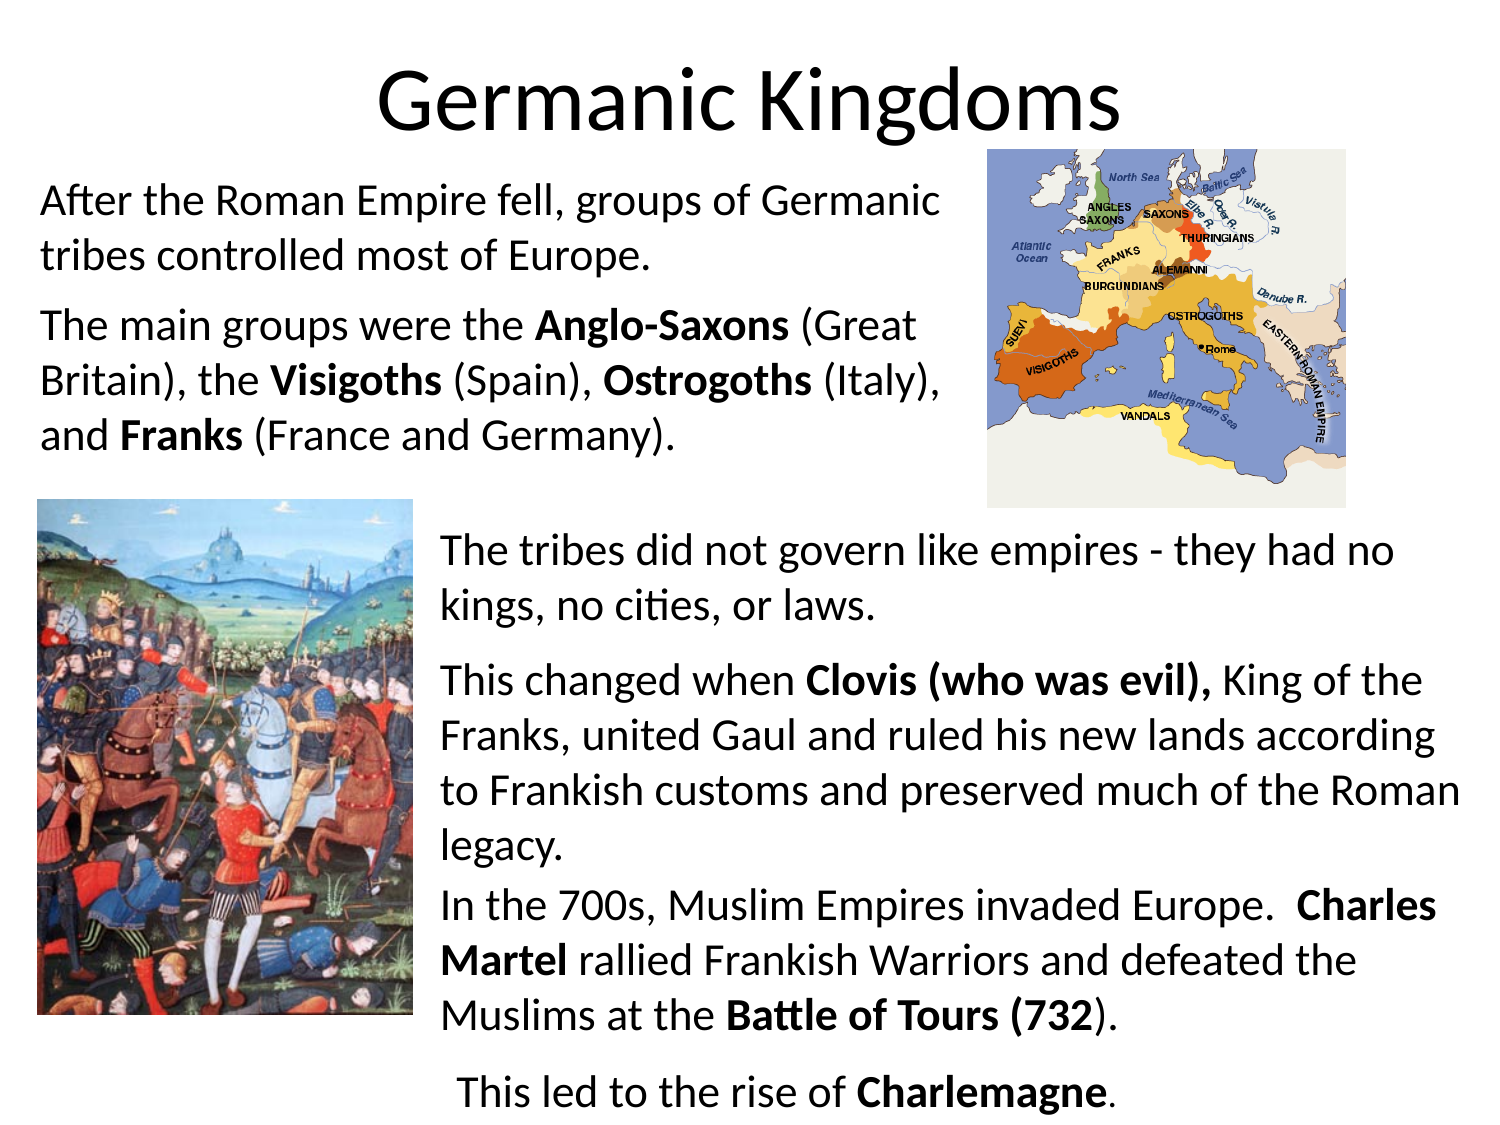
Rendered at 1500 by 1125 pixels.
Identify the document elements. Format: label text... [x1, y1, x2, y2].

picture [37, 499, 413, 1016]
text_box After the Roman Empire fell, groups of Germanic tribes controlled most of Europe. [24, 162, 975, 287]
title Germanic Kingdoms [75, 0, 1425, 188]
picture [987, 149, 1346, 509]
text_box In the 700s, Muslim Empires invaded Europe. Charles Martel rallied Frankish Warriors and defeated the Muslims at the Battle of Tours (732). [425, 867, 1500, 1068]
text_box The tribes did not govern like empires - they had no kings, no cities, or laws. This changed when Clovis (who was evil), King of the Franks, united Gaul and ruled his new lands according to Frankish customs and preserved much of the Roman legacy. [425, 512, 1500, 867]
text_box The main groups were the Anglo-Saxons (Great Britain), the Visigoths (Spain), Ostrogoths (Italy), and Franks (France and Germany). [24, 287, 975, 468]
text_box This led to the rise of Charlemagne. [441, 1054, 1132, 1124]
